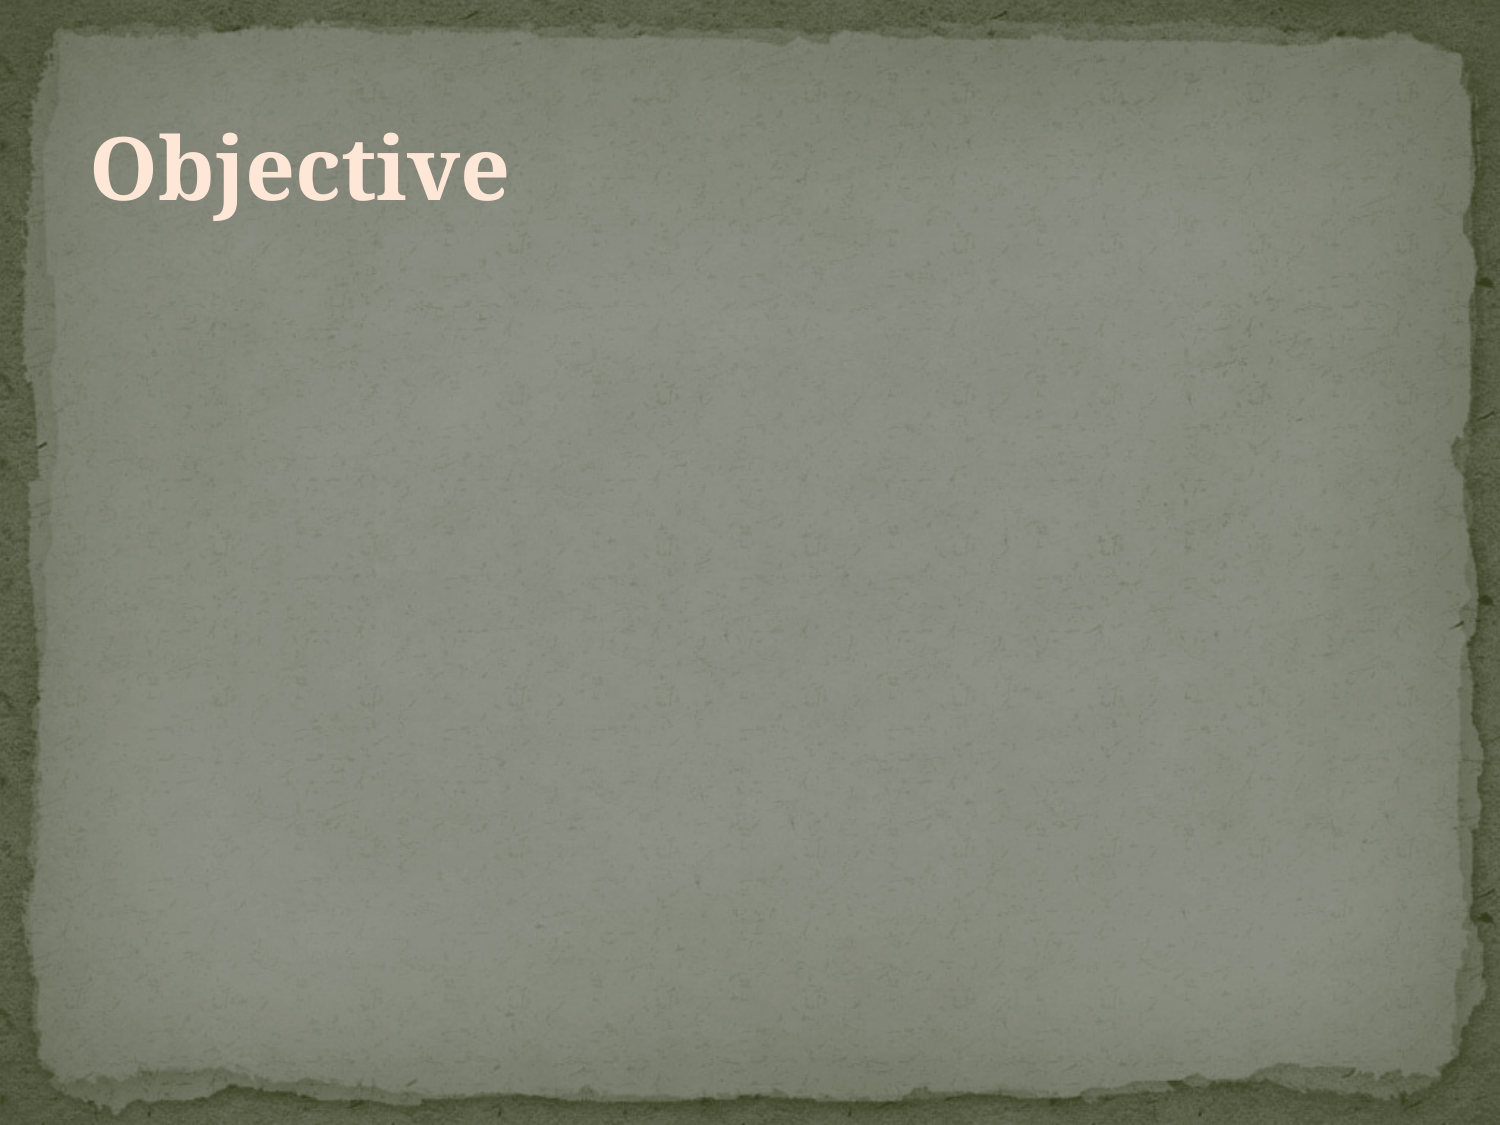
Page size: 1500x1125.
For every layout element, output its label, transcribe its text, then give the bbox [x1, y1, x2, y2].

title Objective [74, 24, 1425, 225]
